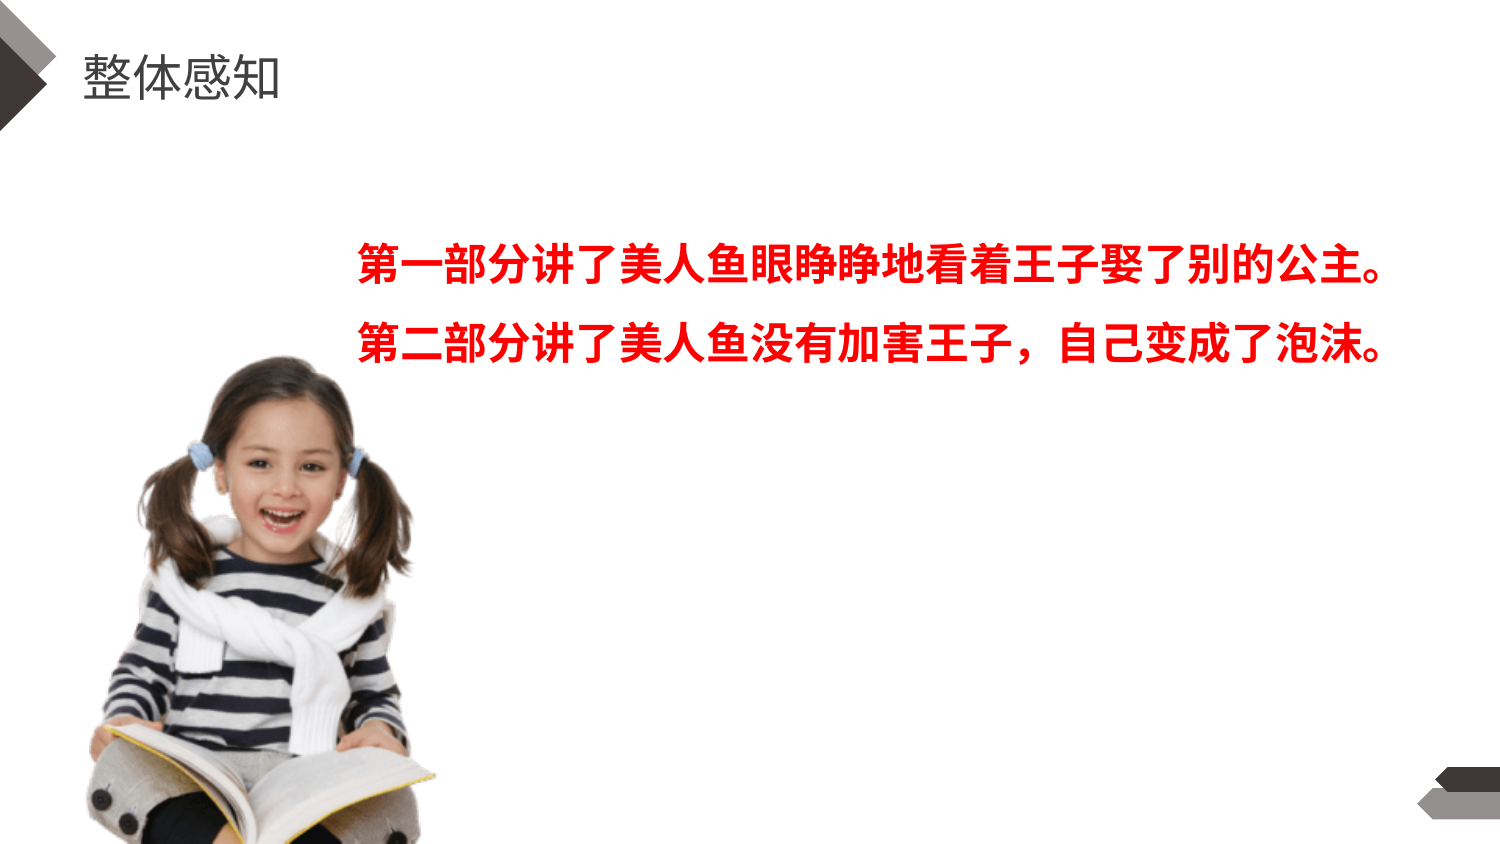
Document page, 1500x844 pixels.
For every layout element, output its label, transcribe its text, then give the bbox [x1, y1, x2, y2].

text_box 整体感知 [71, 40, 579, 113]
text_box 第一部分讲了美人鱼眼睁睁地看着王子娶了别的公主。 第二部分讲了美人鱼没有加害王子，自己变成了泡沫。 [345, 205, 1500, 374]
picture [71, 350, 444, 844]
